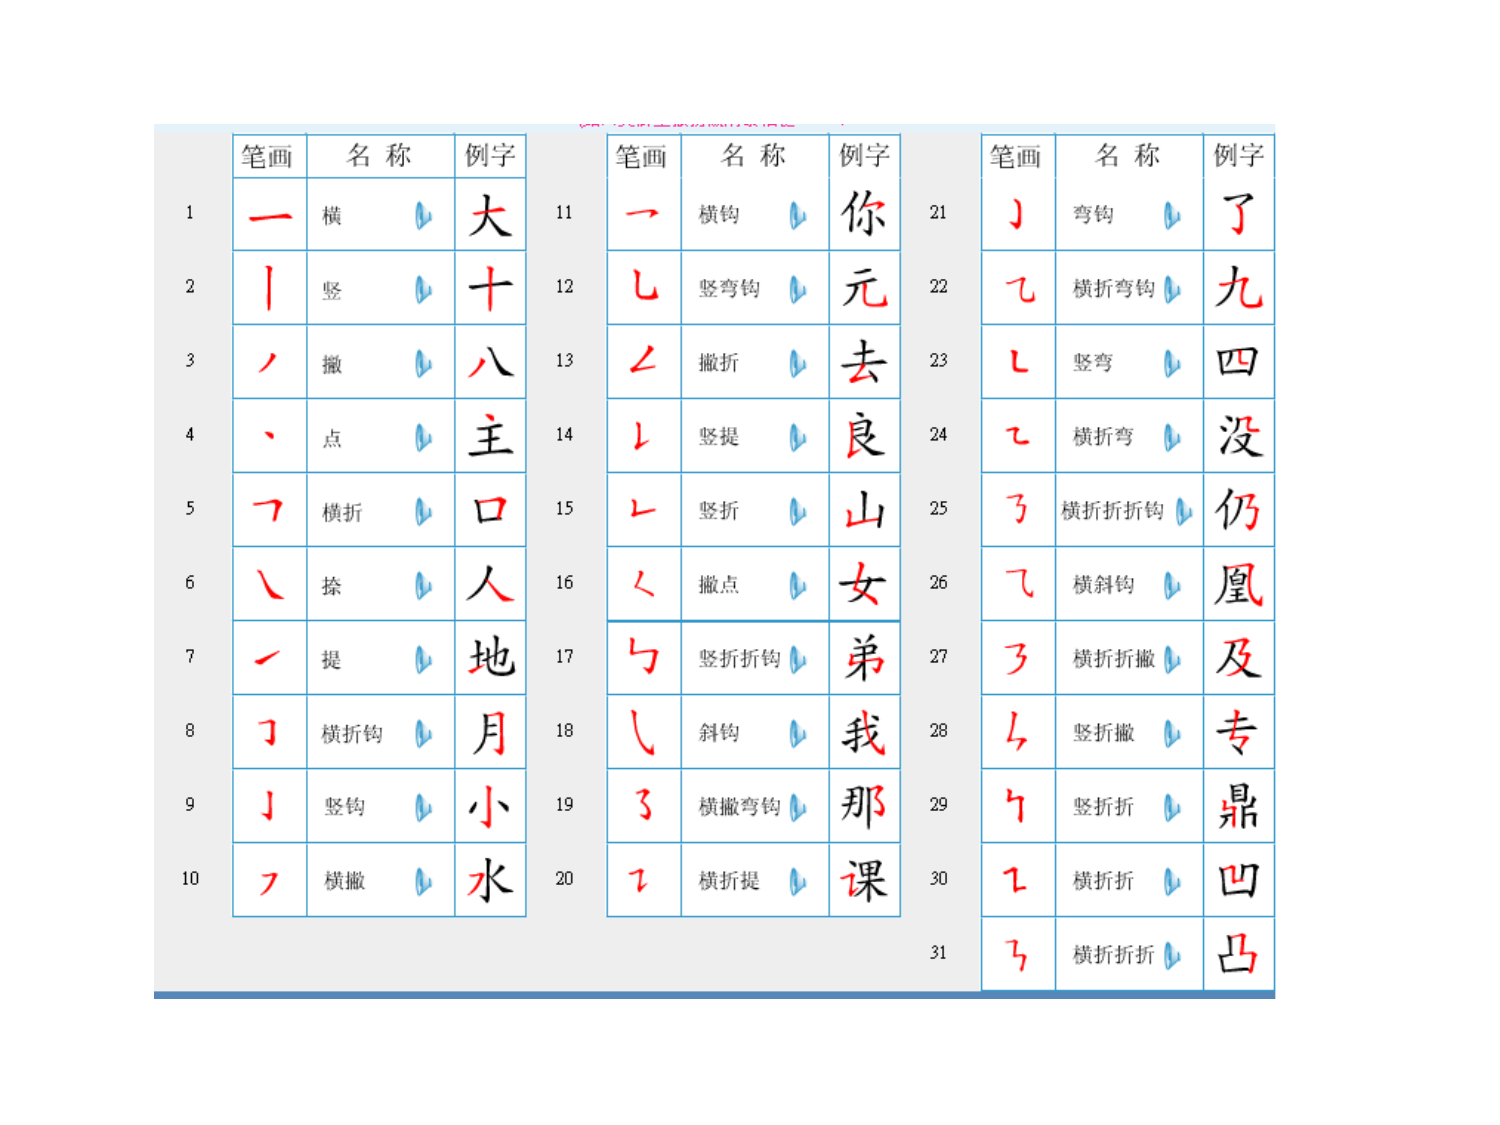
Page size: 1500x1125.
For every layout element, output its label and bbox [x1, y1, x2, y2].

picture [153, 124, 1314, 999]
